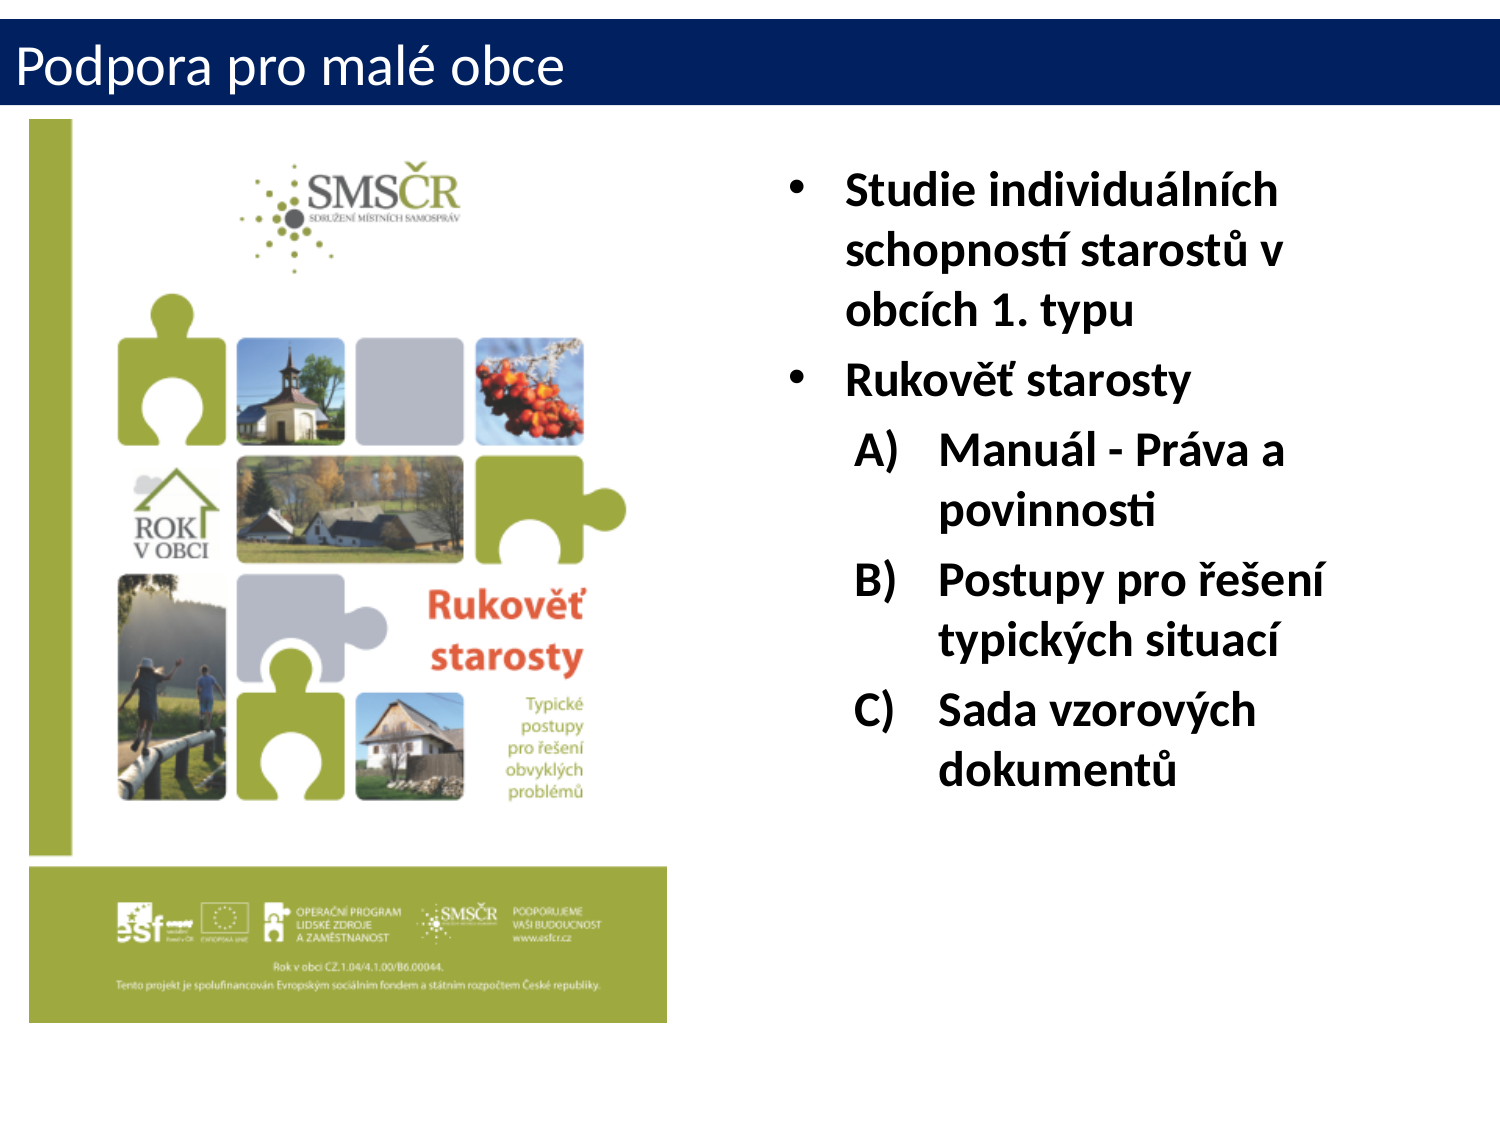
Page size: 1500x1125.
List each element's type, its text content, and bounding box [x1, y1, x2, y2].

title Podpora pro malé obce [0, 19, 1500, 106]
list Studie individuálních schopností starostů v obcích 1. typu Rukověť starosty Manuál - Práva a povinnosti Postupy pro řešení typických situací Sada vzorových dokumentů [773, 149, 1425, 1005]
picture [29, 119, 668, 1023]
